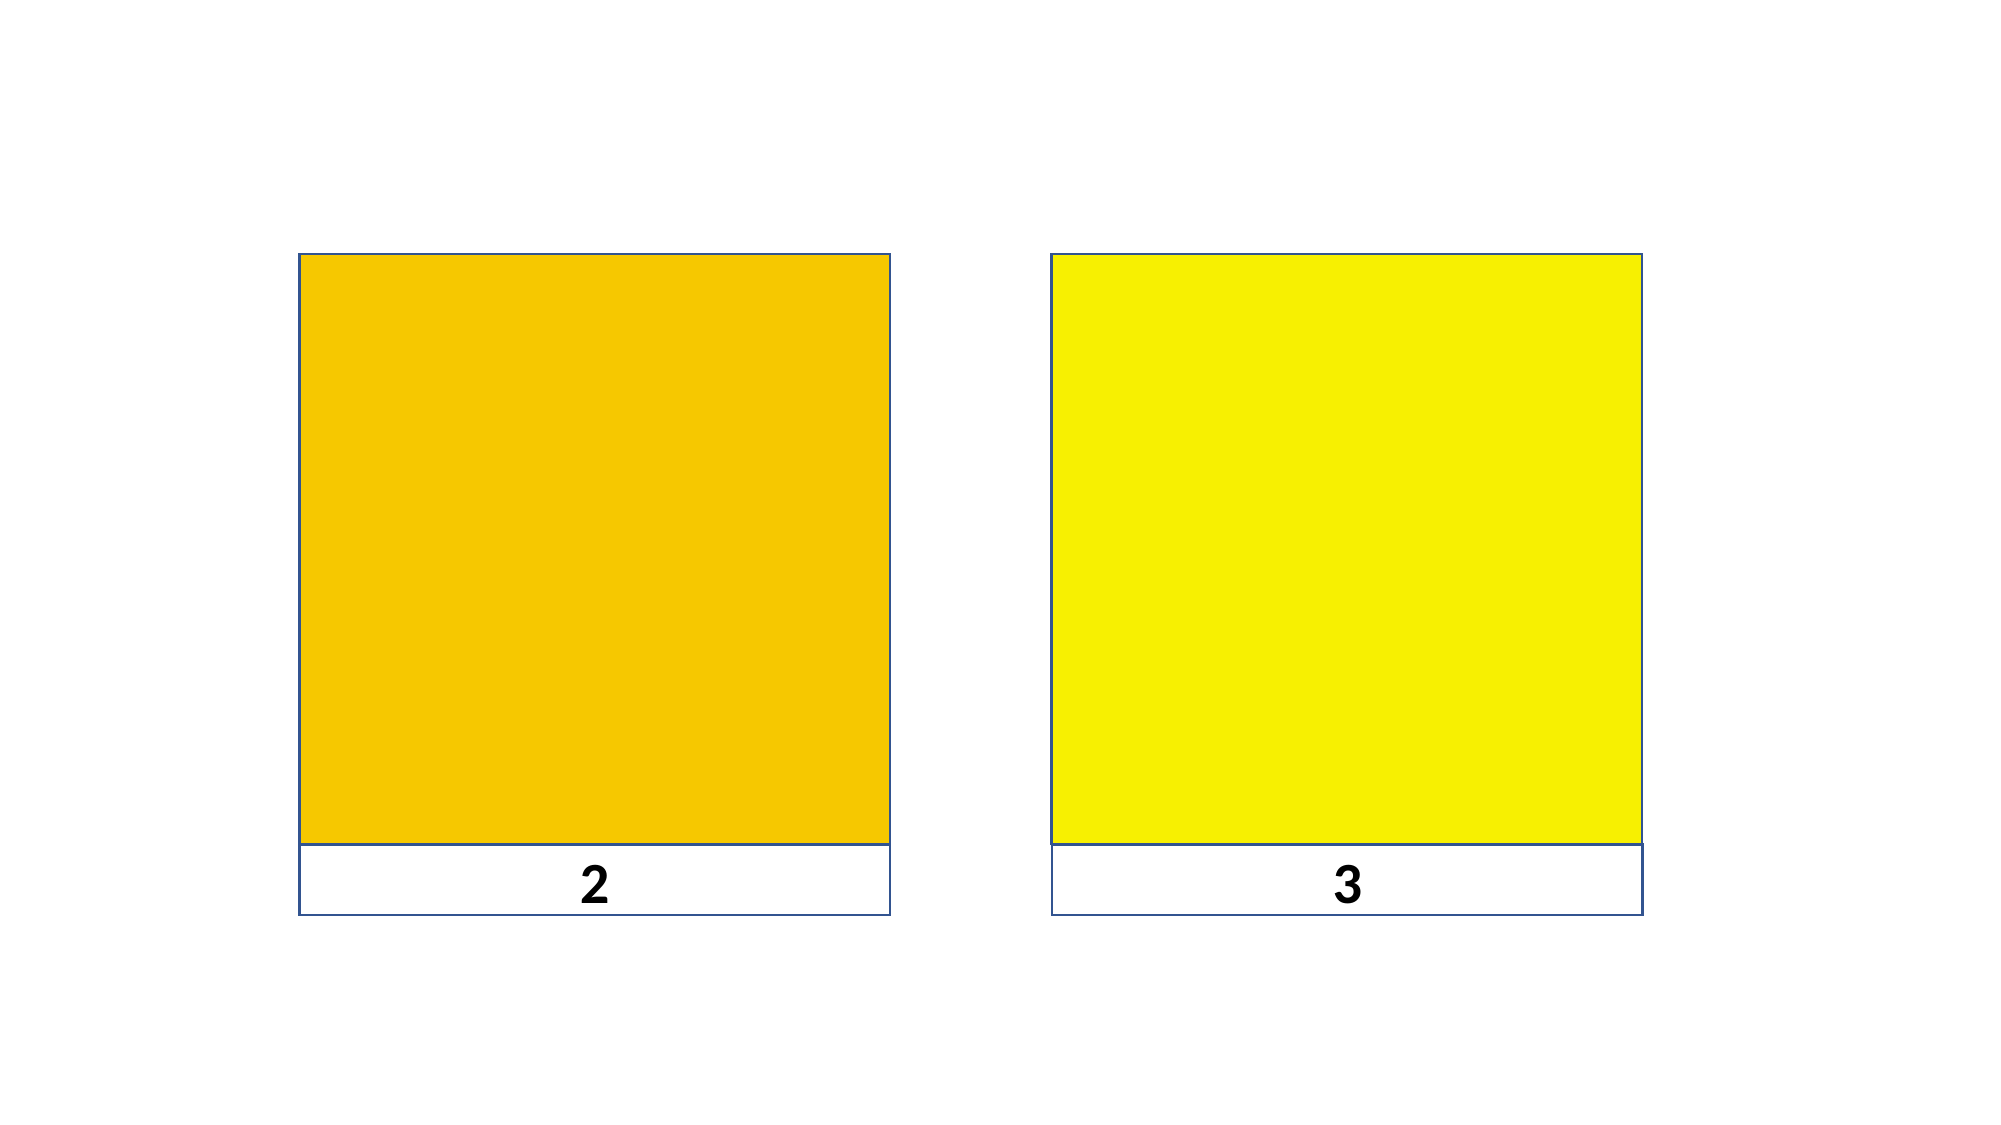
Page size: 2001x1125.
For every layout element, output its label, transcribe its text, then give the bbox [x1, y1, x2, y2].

text_box 2 [298, 843, 891, 916]
text_box [1050, 253, 1643, 845]
text_box [298, 253, 891, 843]
text_box 3 [1051, 843, 1644, 916]
